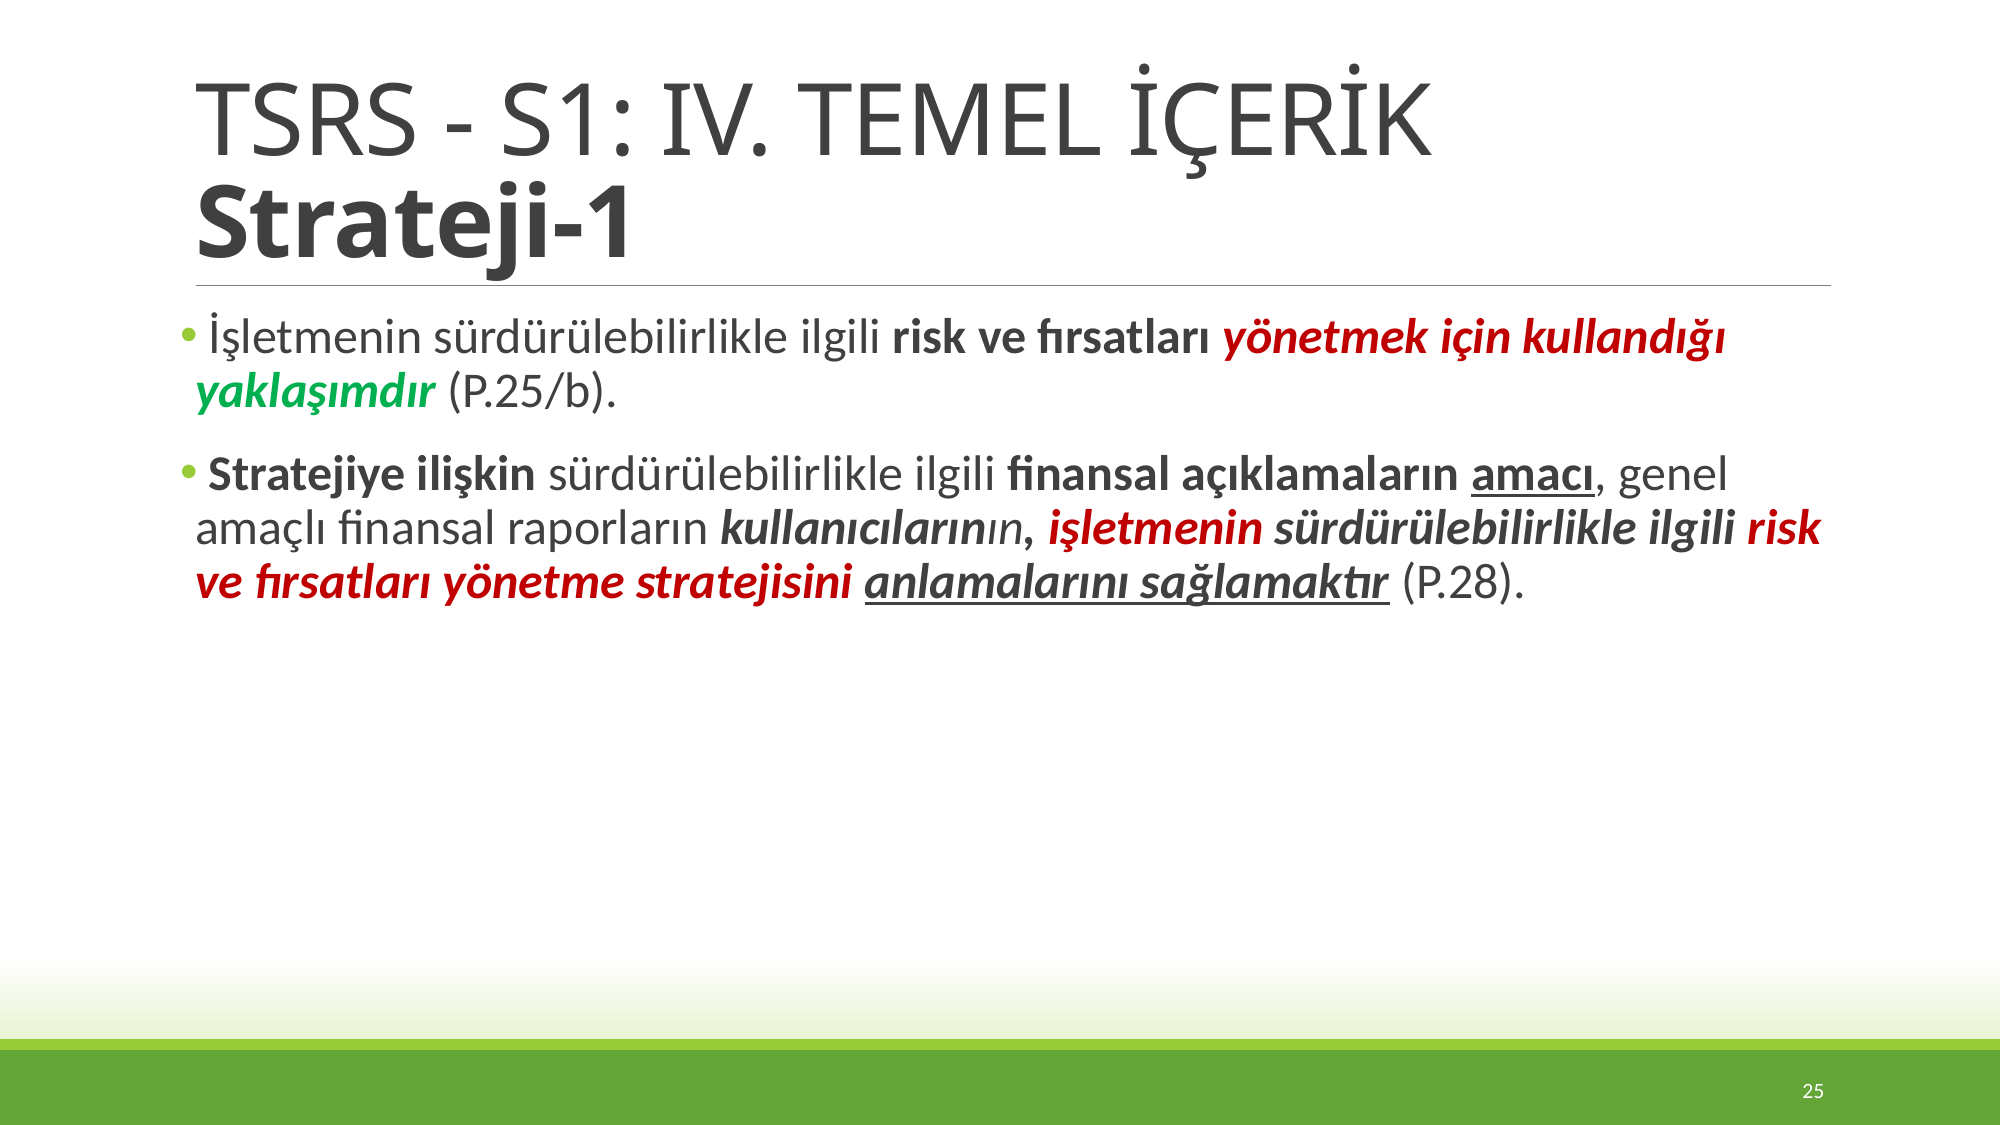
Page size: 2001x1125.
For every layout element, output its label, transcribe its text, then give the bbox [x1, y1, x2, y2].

slide_number 25 [1624, 1059, 1840, 1120]
title TSRS - S1: IV. TEMEL İÇERİK Strateji-1 [180, 47, 1830, 285]
list İşletmenin sürdürülebilirlikle ilgili risk ve fırsatları yönetmek için kullandığı yaklaşımdır (P.25/b). Stratejiye ilişkin sürdürülebilirlikle ilgili finansal açıklamaların amacı, genel amaçlı finansal raporların kullanıcılarının, işletmenin sürdürülebilirlikle ilgili risk ve fırsatları yönetme stratejisini anlamalarını sağlamaktır (P.28). [180, 302, 1845, 963]
